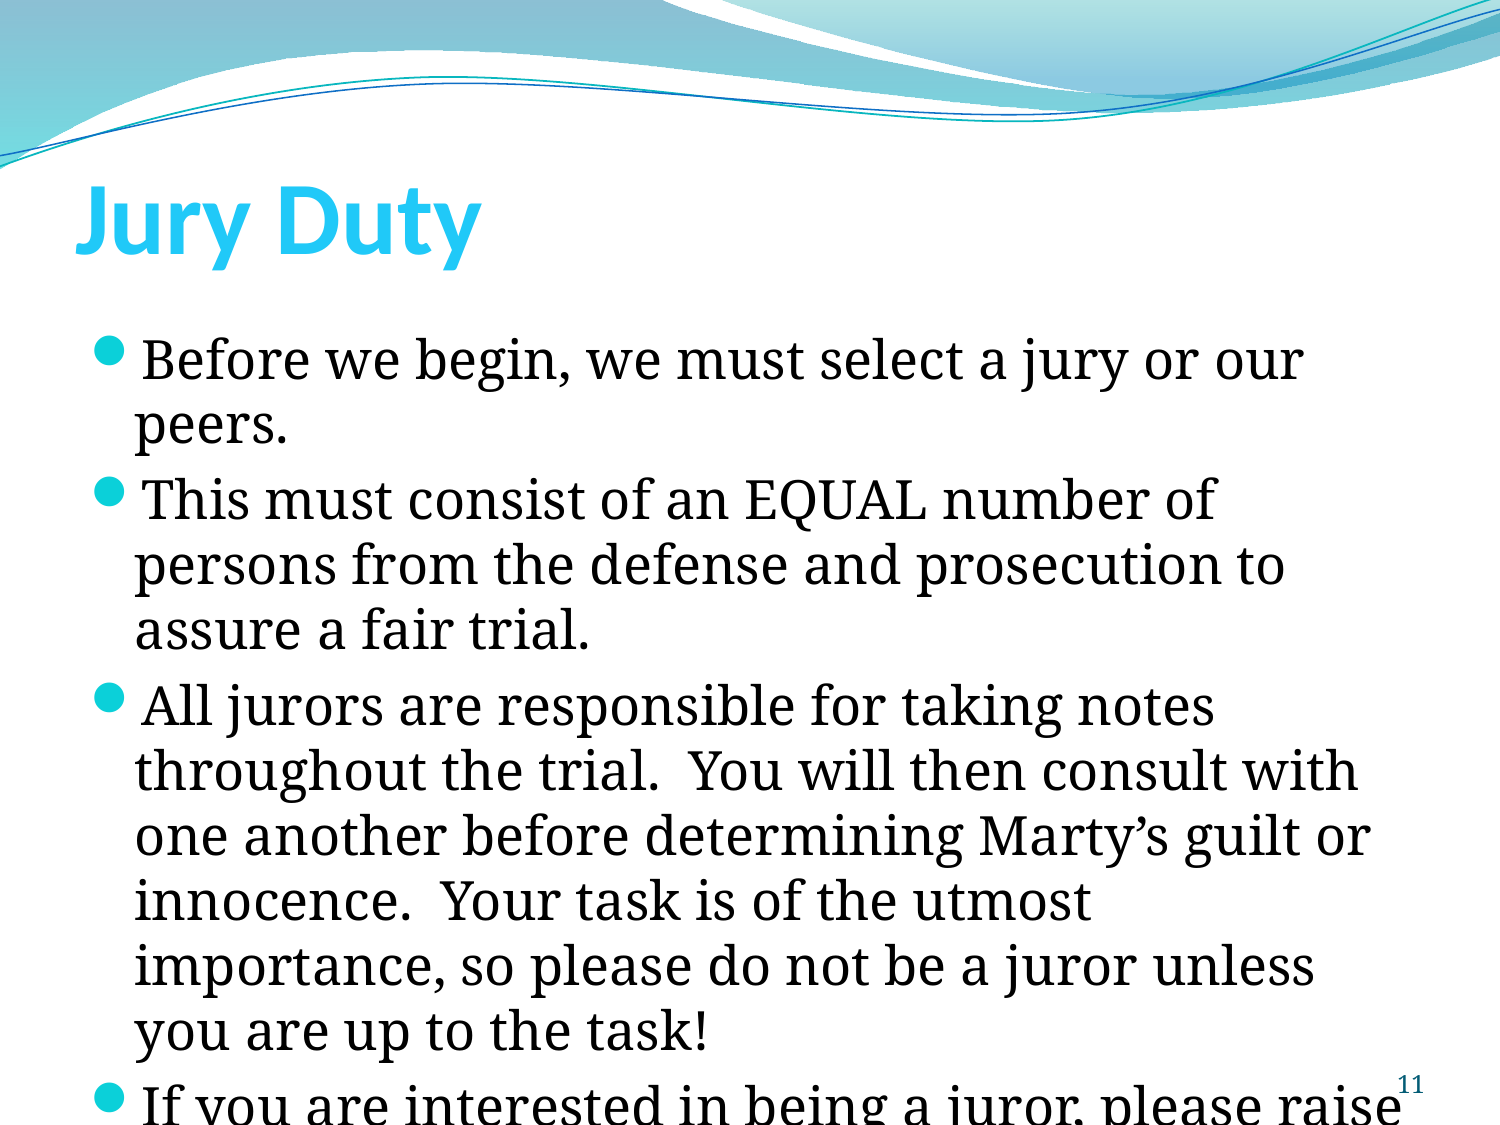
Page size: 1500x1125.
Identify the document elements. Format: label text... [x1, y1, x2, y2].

slide_number 11 [1299, 1042, 1425, 1103]
title Jury Duty [74, 74, 1426, 276]
list Before we begin, we must select a jury or our peers. This must consist of an EQUAL number of persons from the defense and prosecution to assure a fair trial. All jurors are responsible for taking notes throughout the trial. You will then consult with one another before determining Marty’s guilt or innocence. Your task is of the utmost importance, so please do not be a juror unless you are up to the task! If you are interested in being a juror, please raise your hand. [74, 317, 1426, 1038]
